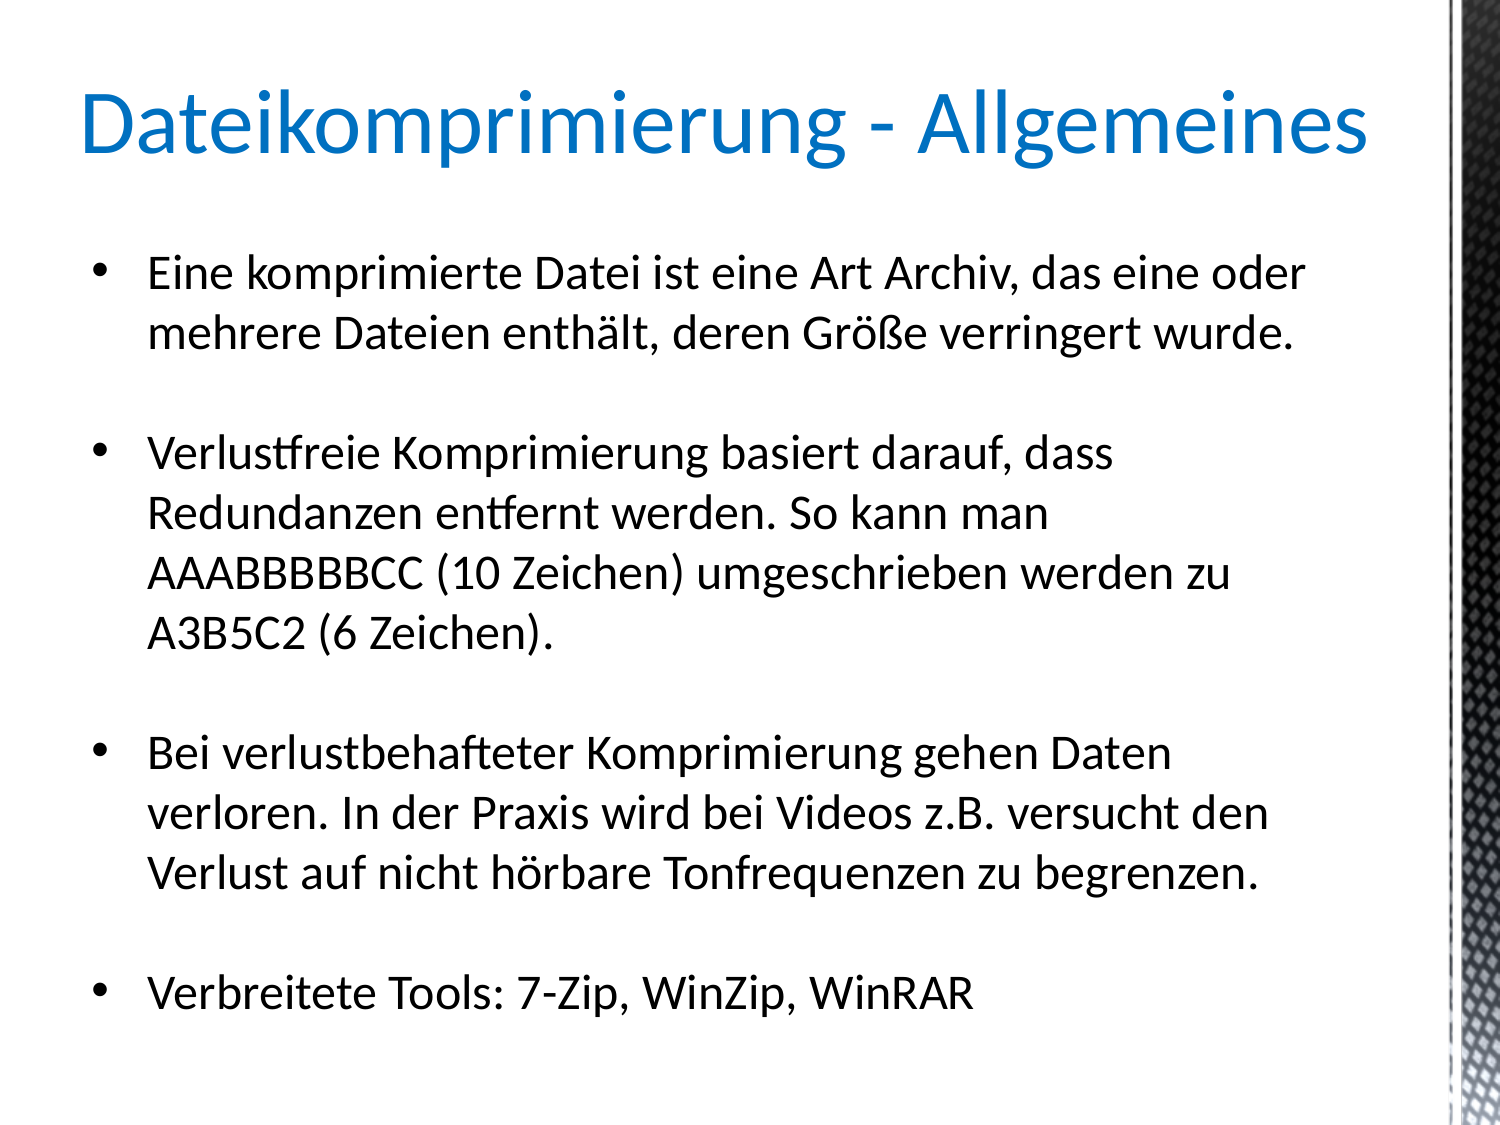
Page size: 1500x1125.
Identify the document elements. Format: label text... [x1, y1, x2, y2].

text_box Eine komprimierte Datei ist eine Art Archiv, das eine oder mehrere Dateien enthält, deren Größe verringert wurde. Verlustfreie Komprimierung basiert darauf, dass Redundanzen entfernt werden. So kann man AAABBBBBCC (10 Zeichen) umgeschrieben werden zu A3B5C2 (6 Zeichen). Bei verlustbehafteter Komprimierung gehen Daten verloren. In der Praxis wird bei Videos z.B. versucht den Verlust auf nicht hörbare Tonfrequenzen zu begrenzen. Verbreitete Tools: 7-Zip, WinZip, WinRAR [76, 231, 1376, 1027]
picture [1447, 0, 1500, 1125]
text_box Dateikomprimierung - Allgemeines [64, 54, 1412, 180]
